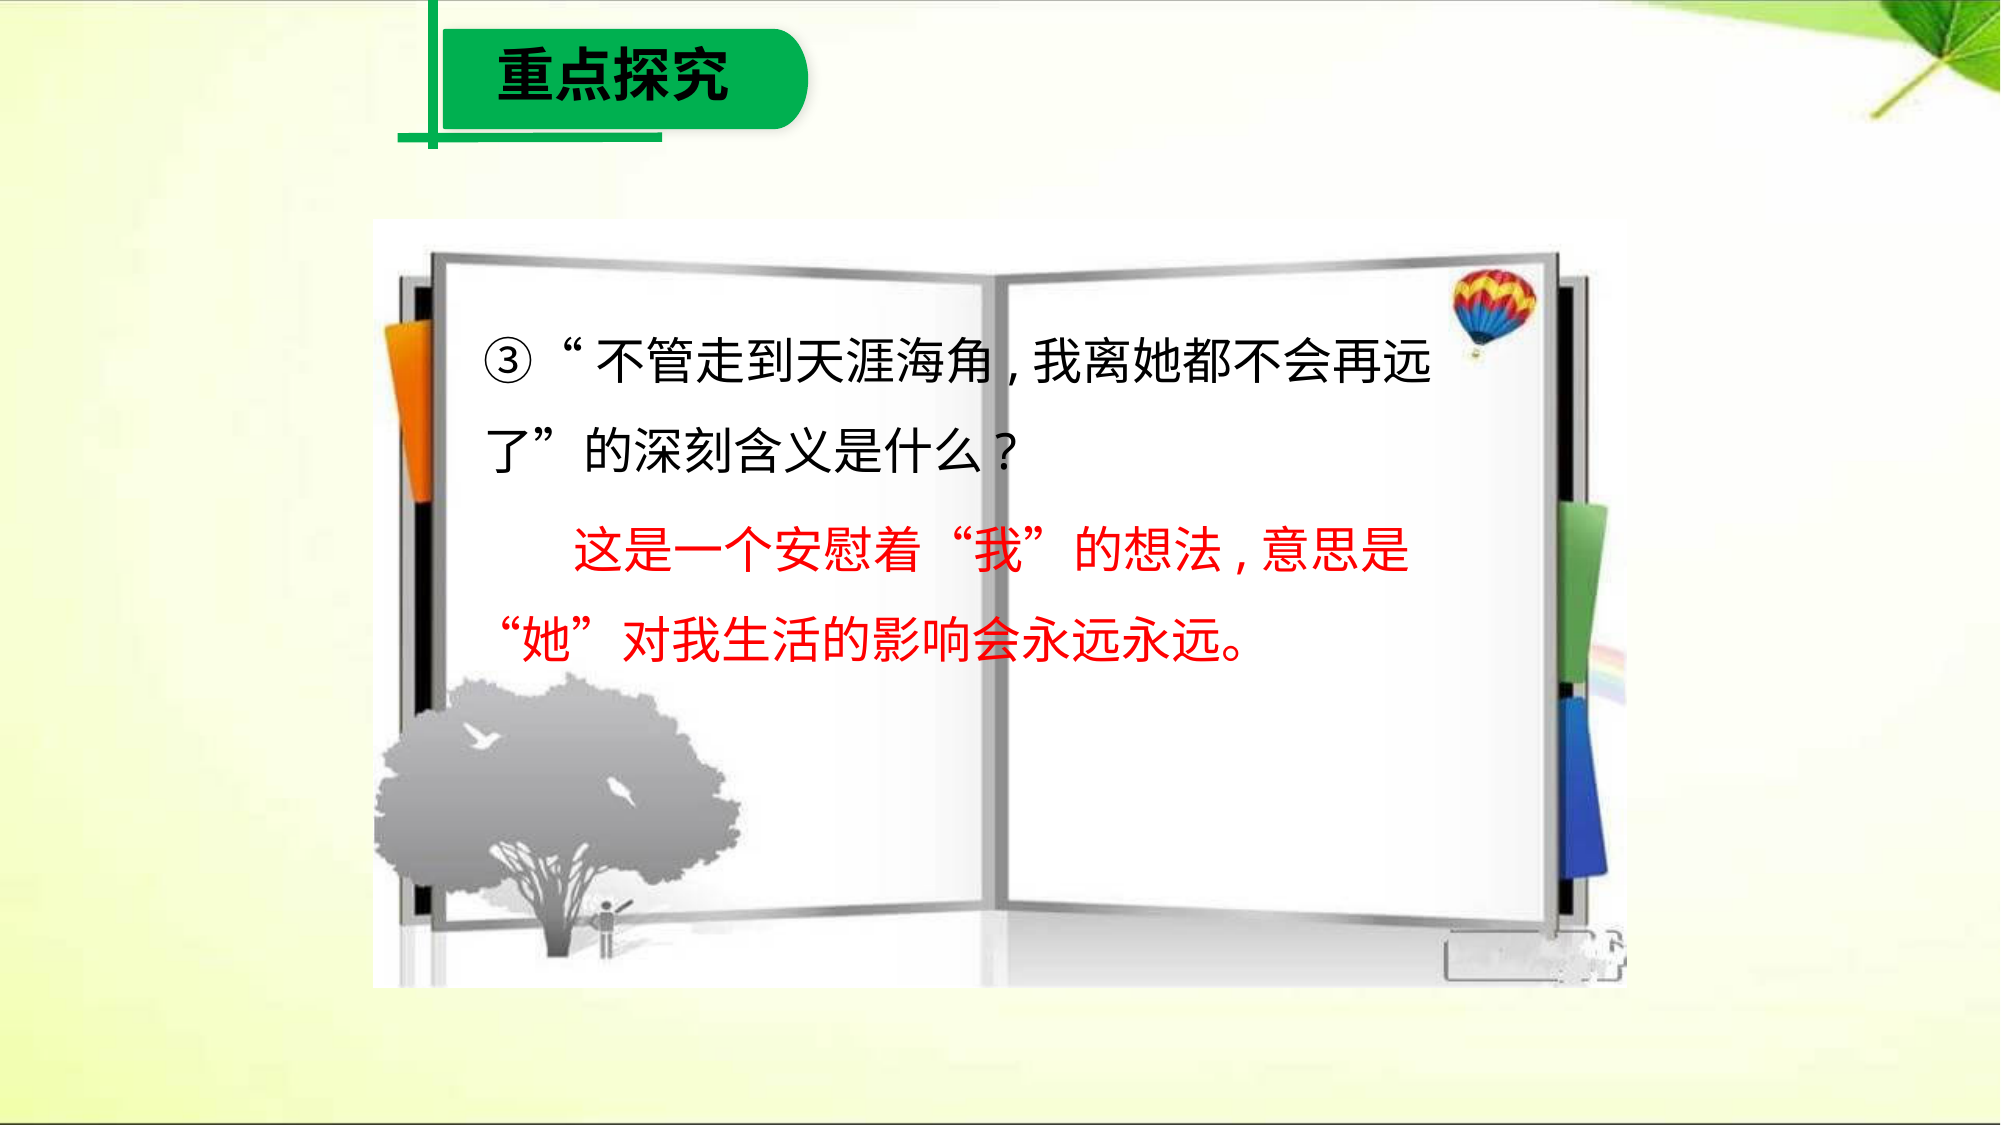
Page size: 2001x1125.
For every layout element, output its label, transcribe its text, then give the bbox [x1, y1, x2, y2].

picture [0, 0, 2001, 1125]
text_box 重点探究 [481, 31, 745, 116]
text_box [444, 31, 807, 128]
